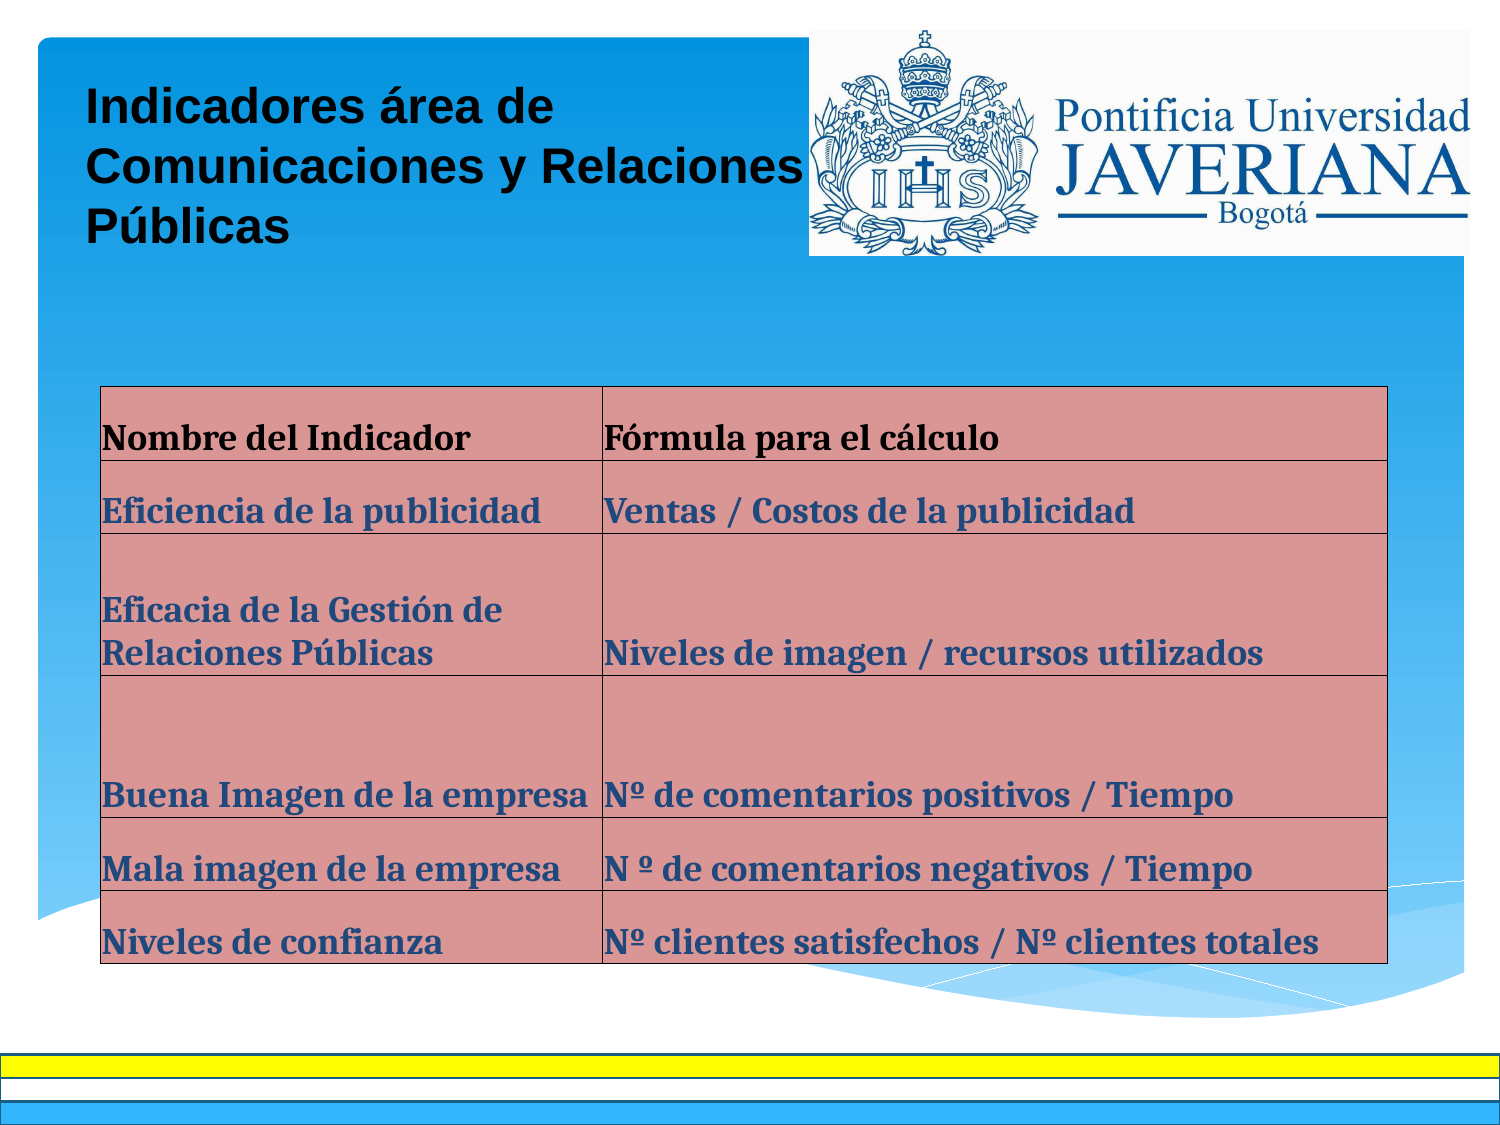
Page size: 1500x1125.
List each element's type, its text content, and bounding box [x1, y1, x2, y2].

text_box Indicadores área de Comunicaciones y Relaciones Públicas [70, 66, 802, 262]
table_cell Eficiencia de la publicidad [101, 461, 602, 533]
text_box [0, 1103, 1500, 1125]
table_cell Niveles de imagen / recursos utilizados [603, 534, 1387, 675]
text_box [0, 1053, 1500, 1077]
table_cell Nº de comentarios positivos / Tiempo [603, 676, 1387, 817]
table_cell Mala imagen de la empresa [101, 818, 602, 890]
table_cell Buena Imagen de la empresa [101, 676, 602, 817]
picture [808, 30, 1471, 256]
table_cell N º de comentarios negativos / Tiempo [603, 818, 1387, 890]
text_box [962, 206, 1500, 637]
text_box [64, 326, 962, 387]
table_header Nombre del Indicador [101, 387, 602, 460]
text_box [0, 1077, 1500, 1103]
table_header Fórmula para el cálculo [603, 387, 1387, 460]
table_cell Eficacia de la Gestión de Relaciones Públicas [101, 534, 602, 675]
table_cell Niveles de confianza [101, 891, 602, 963]
table_cell Ventas / Costos de la publicidad [603, 461, 1387, 533]
text_box [375, 239, 1329, 385]
table_cell Nº clientes satisfechos / Nº clientes totales [603, 891, 1387, 963]
